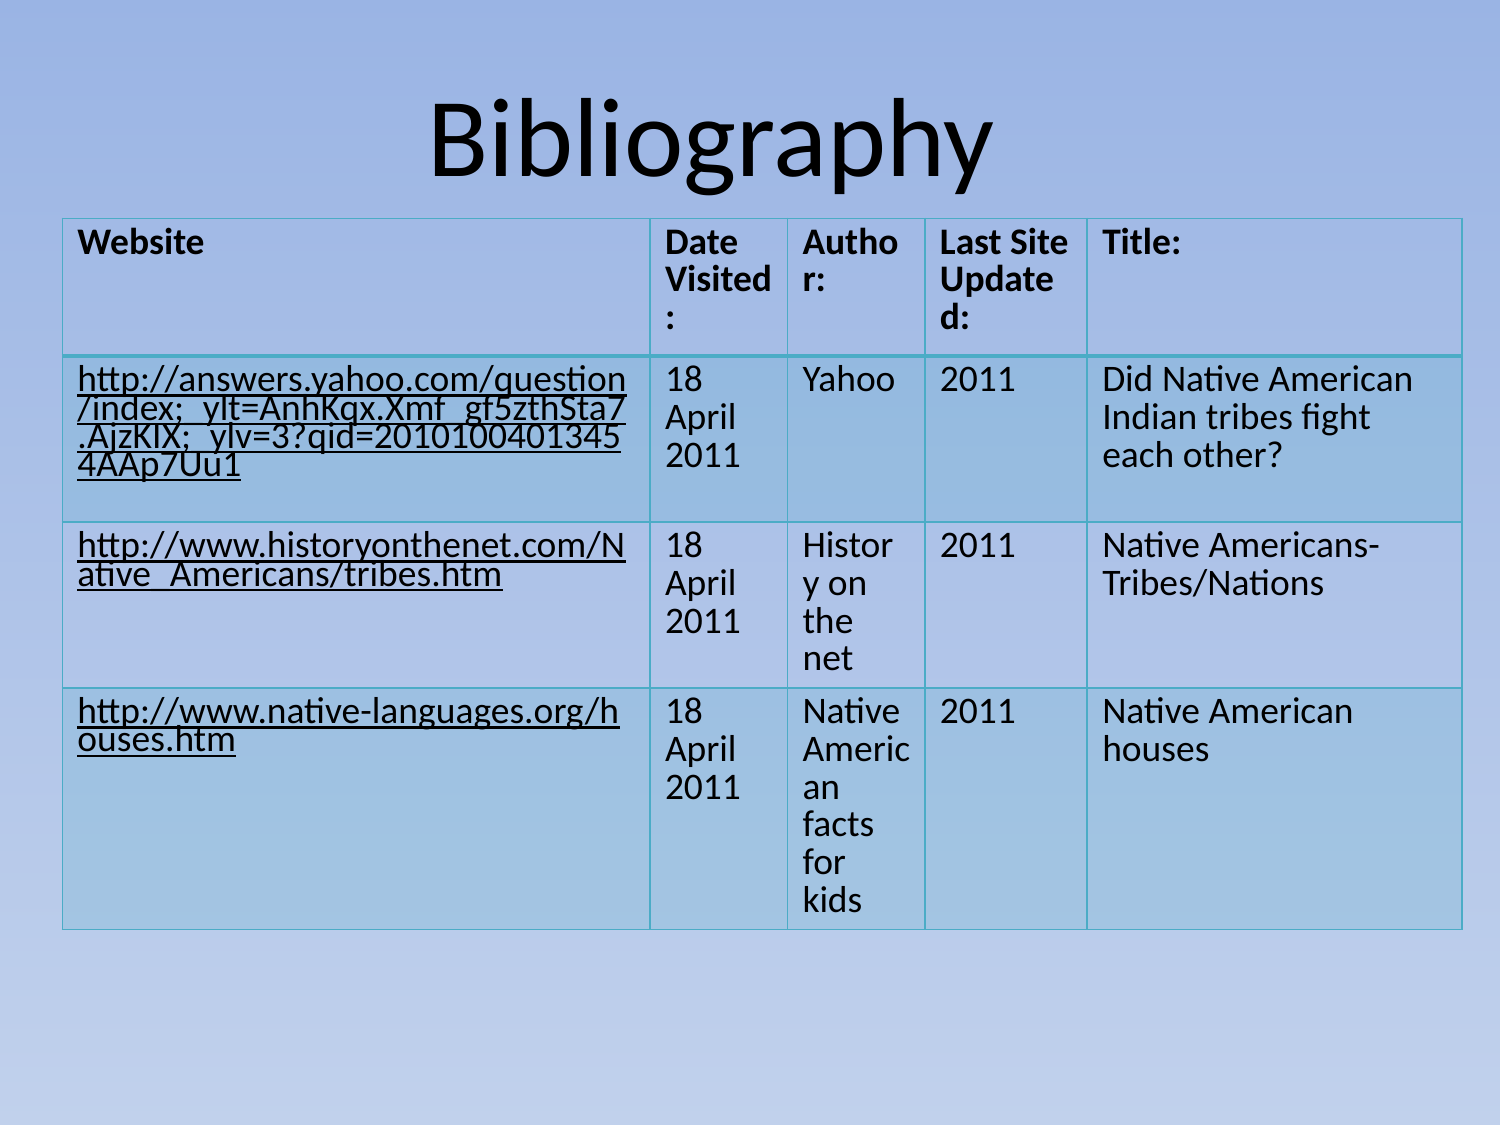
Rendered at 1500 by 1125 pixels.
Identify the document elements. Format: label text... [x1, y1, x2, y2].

table_cell Native Americans- Tribes/Nations [1088, 523, 1461, 687]
table_cell 18 April 2011 [651, 523, 787, 687]
table_cell Native American facts for kids [788, 689, 924, 929]
table_cell 18 April 2011 [651, 358, 787, 521]
table_cell Yahoo [788, 358, 924, 521]
table_cell 2011 [926, 523, 1086, 687]
table_cell http://www.historyonthenet.com/Native_Americans/tribes.htm [63, 523, 649, 687]
text_box Bibliography [412, 56, 1013, 207]
table_cell 2011 [926, 358, 1086, 521]
table_header Author: [788, 219, 924, 354]
table_cell http://answers.yahoo.com/question/index;_ylt=AnhKqx.Xmf_gf5zthSta7.AjzKIX;_ylv=3?qid=20101004013454AAp7Uu1 [63, 358, 649, 521]
table_cell 2011 [926, 689, 1086, 929]
table_cell Native American houses [1088, 689, 1461, 929]
table_cell http://www.native-languages.org/houses.htm [63, 689, 649, 929]
table_header Date Visited: [651, 219, 787, 354]
table_header Title: [1088, 219, 1461, 354]
table_cell Did Native American Indian tribes fight each other? [1088, 358, 1461, 521]
table_header Website [63, 219, 649, 354]
table_cell History on the net [788, 523, 924, 687]
table_cell 18 April 2011 [651, 689, 787, 929]
table_header Last Site Updated: [926, 219, 1086, 354]
